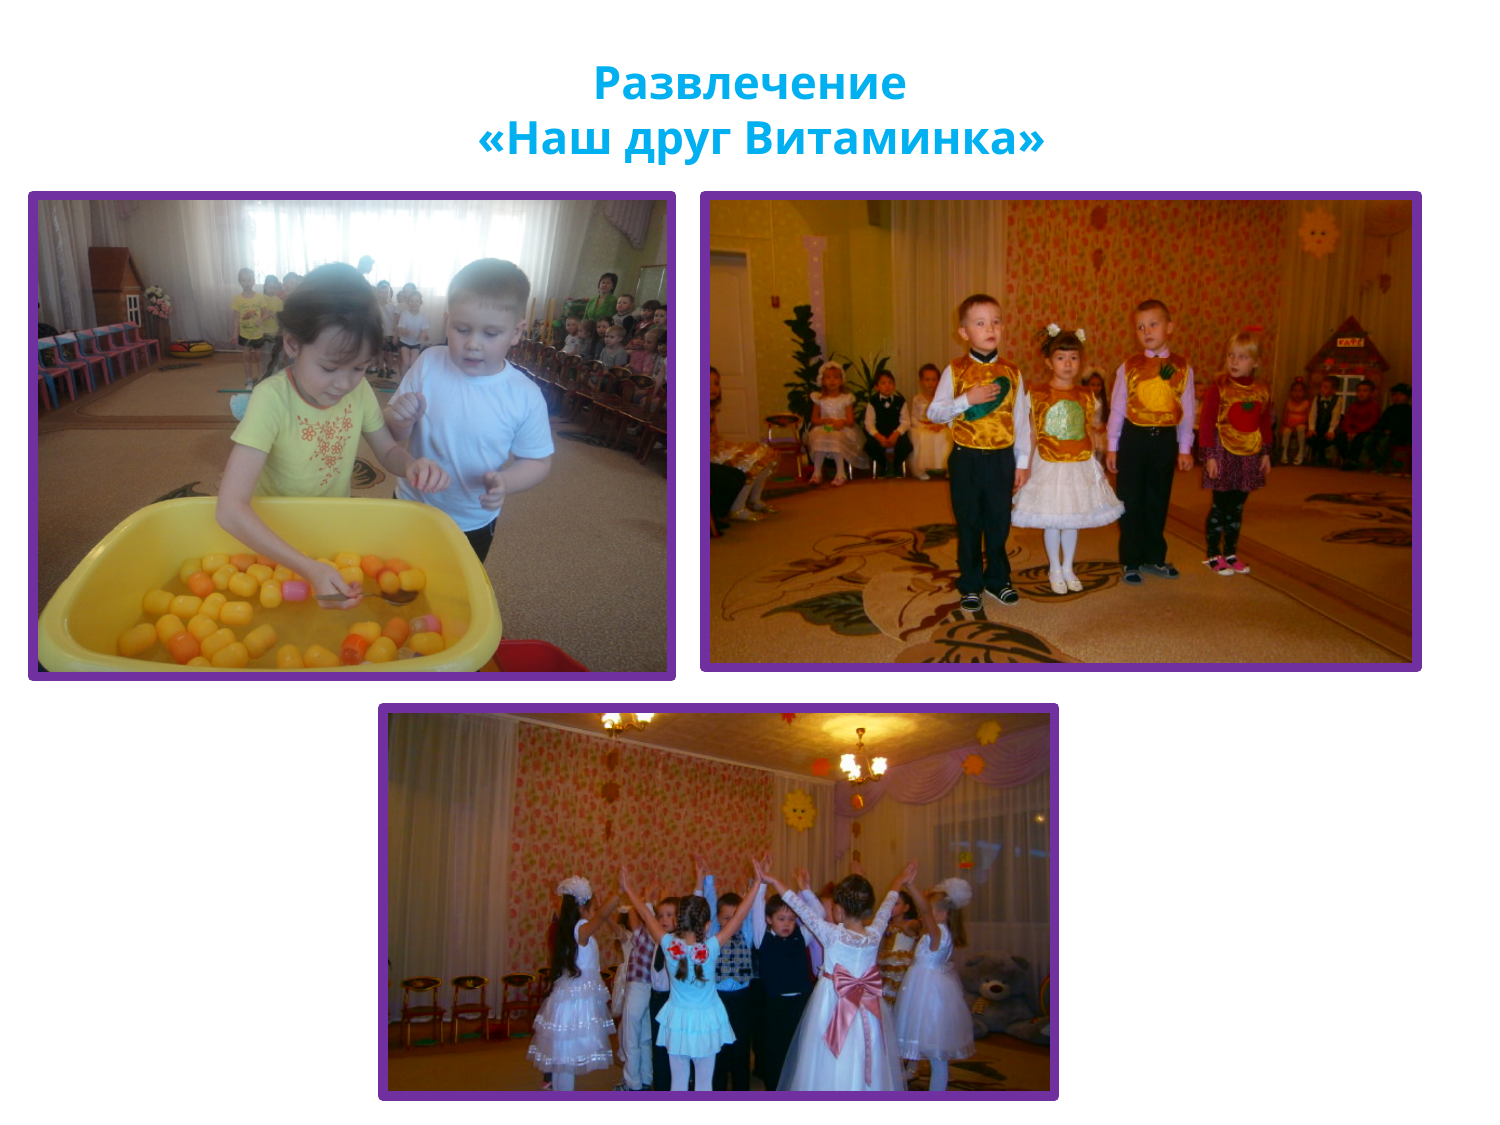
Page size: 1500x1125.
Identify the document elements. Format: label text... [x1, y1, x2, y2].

picture [387, 712, 1051, 1092]
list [37, 199, 667, 673]
title Развлечение «Наш друг Витаминка» [75, 45, 1425, 233]
picture [709, 199, 1413, 663]
